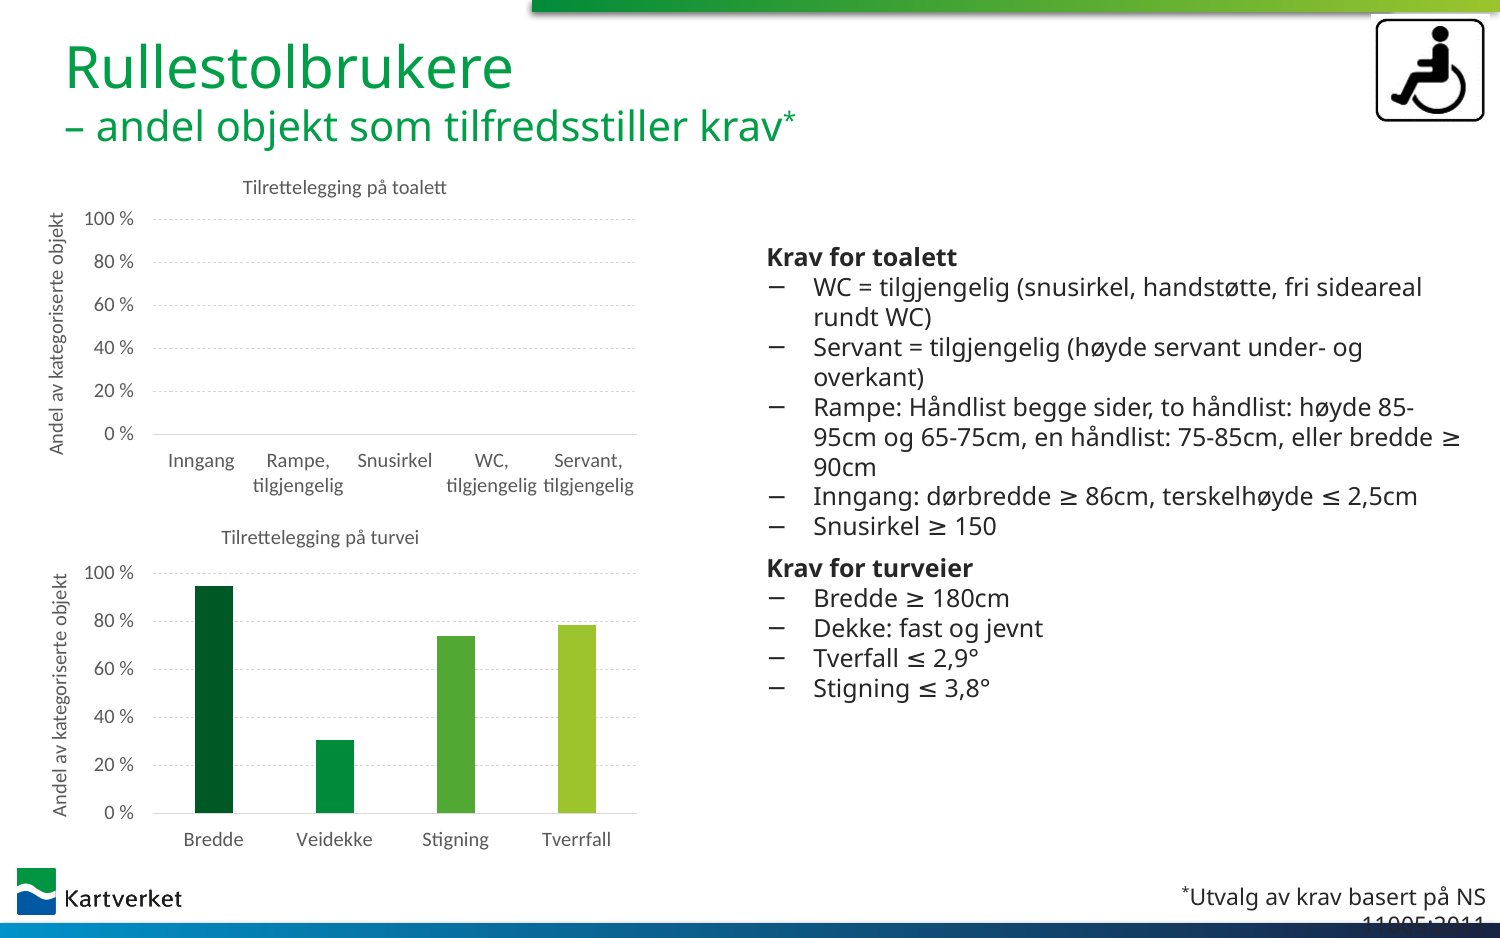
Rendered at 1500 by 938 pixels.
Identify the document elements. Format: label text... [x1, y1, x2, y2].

text_box Krav for turveier Bredde ≥ 180cm Dekke: fast og jevnt Tverfall ≤ 2,9° Stigning ≤ 3,8° [751, 545, 1483, 710]
text_box *Utvalg av krav basert på NS 11005:2011 [1068, 873, 1500, 938]
picture [41, 166, 650, 505]
text_box Krav for toalett WC = tilgjengelig (snusirkel, handstøtte, fri sideareal rundt WC) Servant = tilgjengelig (høyde servant under- og overkant) Rampe: Håndlist begge sider, to håndlist: høyde 85-95cm og 65-75cm, en håndlist: 75-85cm, eller bredde ≥ 90cm Inngang: dørbredde ≥ 86cm, terskelhøyde ≤ 2,5cm Snusirkel ≥ 150 [751, 234, 1483, 545]
picture [41, 520, 650, 859]
picture [1371, 13, 1491, 127]
text_box Rullestolbrukere – andel objekt som tilfredsstiller krav* [49, 14, 1431, 158]
